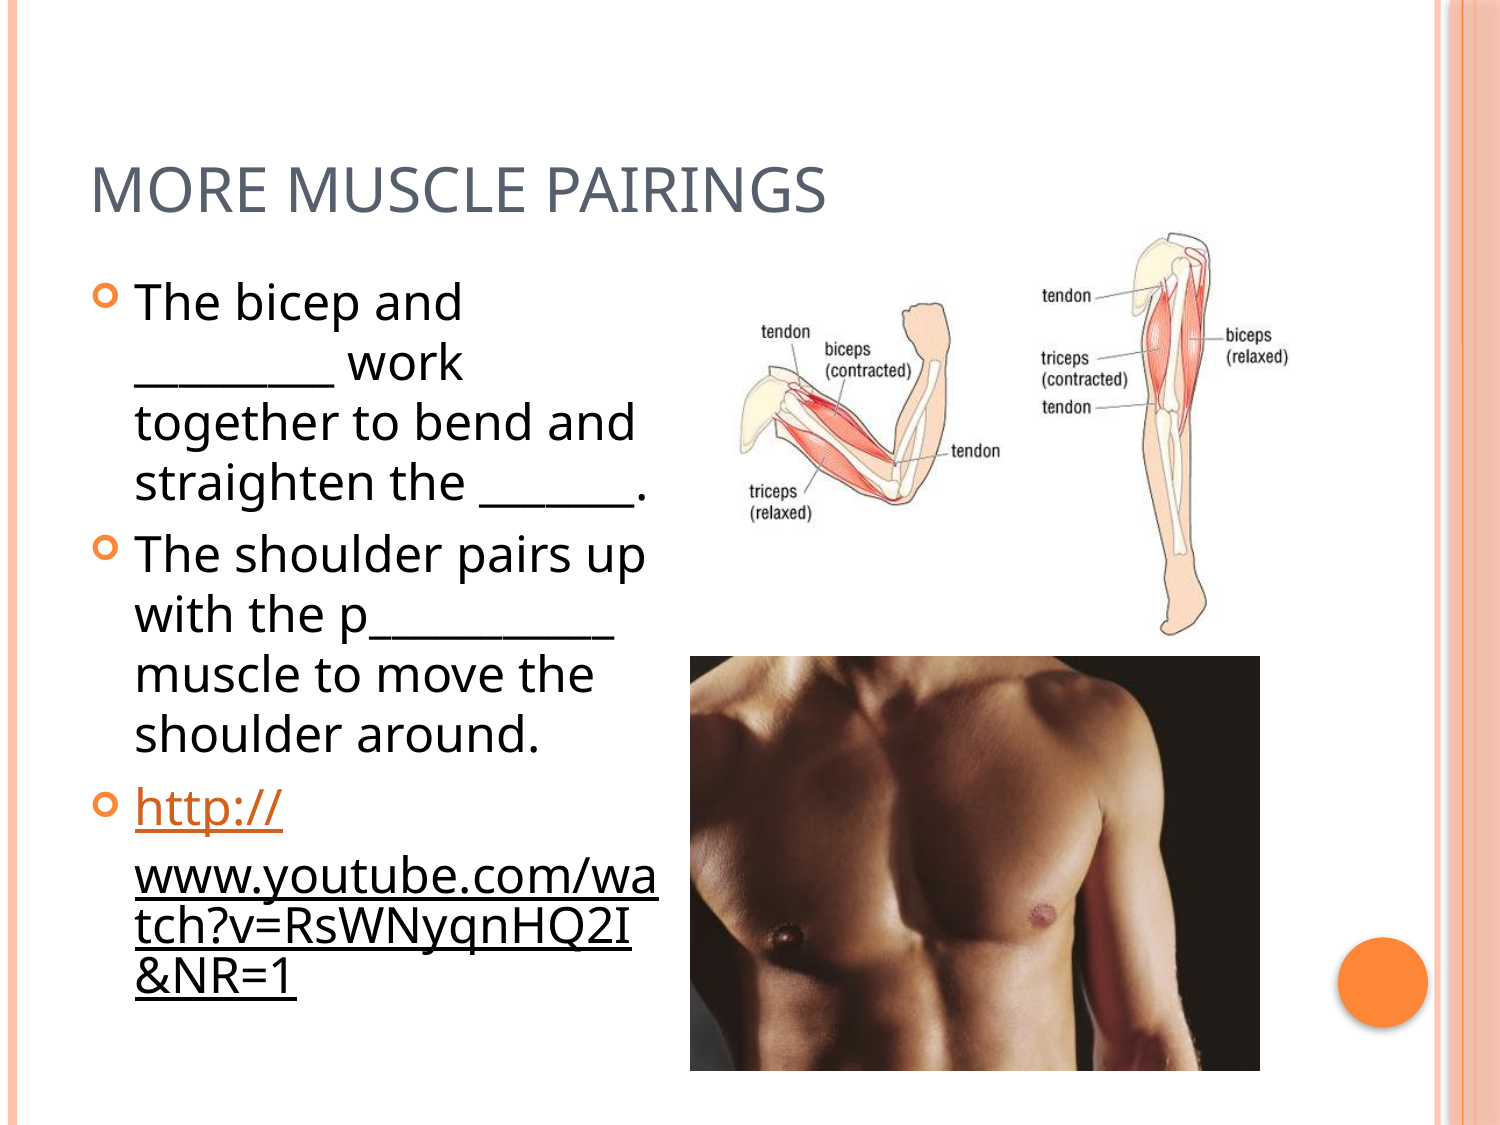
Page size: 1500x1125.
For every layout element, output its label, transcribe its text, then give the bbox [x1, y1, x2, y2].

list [713, 231, 1315, 639]
title More muscle pairings [75, 45, 1300, 233]
picture [690, 656, 1261, 1072]
list The bicep and _________ work together to bend and straighten the _______. The shoulder pairs up with the p___________ muscle to move the shoulder around. http://www.youtube.com/watch?v=RsWNyqnHQ2I&NR=1 [75, 262, 675, 1013]
